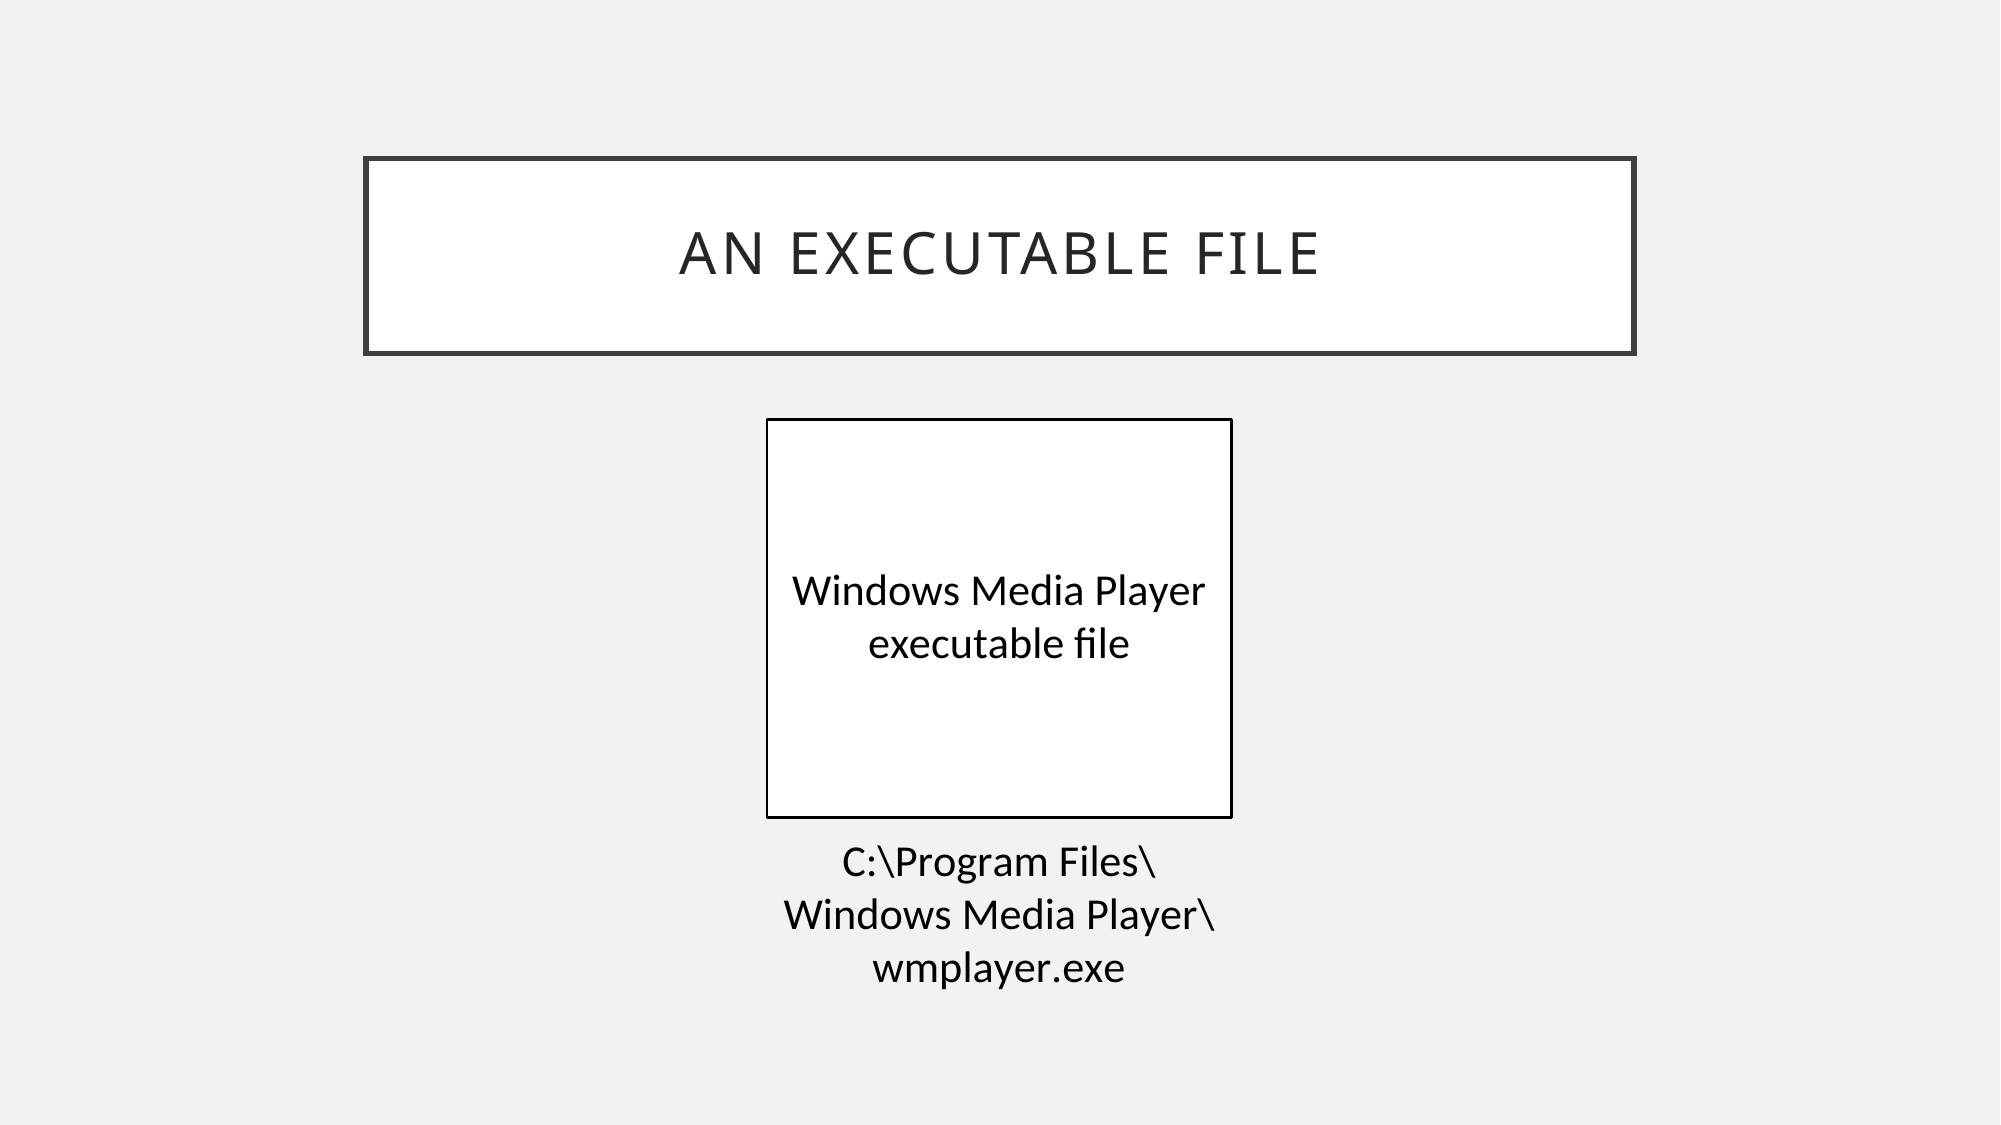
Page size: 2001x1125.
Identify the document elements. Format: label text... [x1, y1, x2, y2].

picture [757, 414, 1243, 1021]
title An Executable File [363, 156, 1637, 356]
